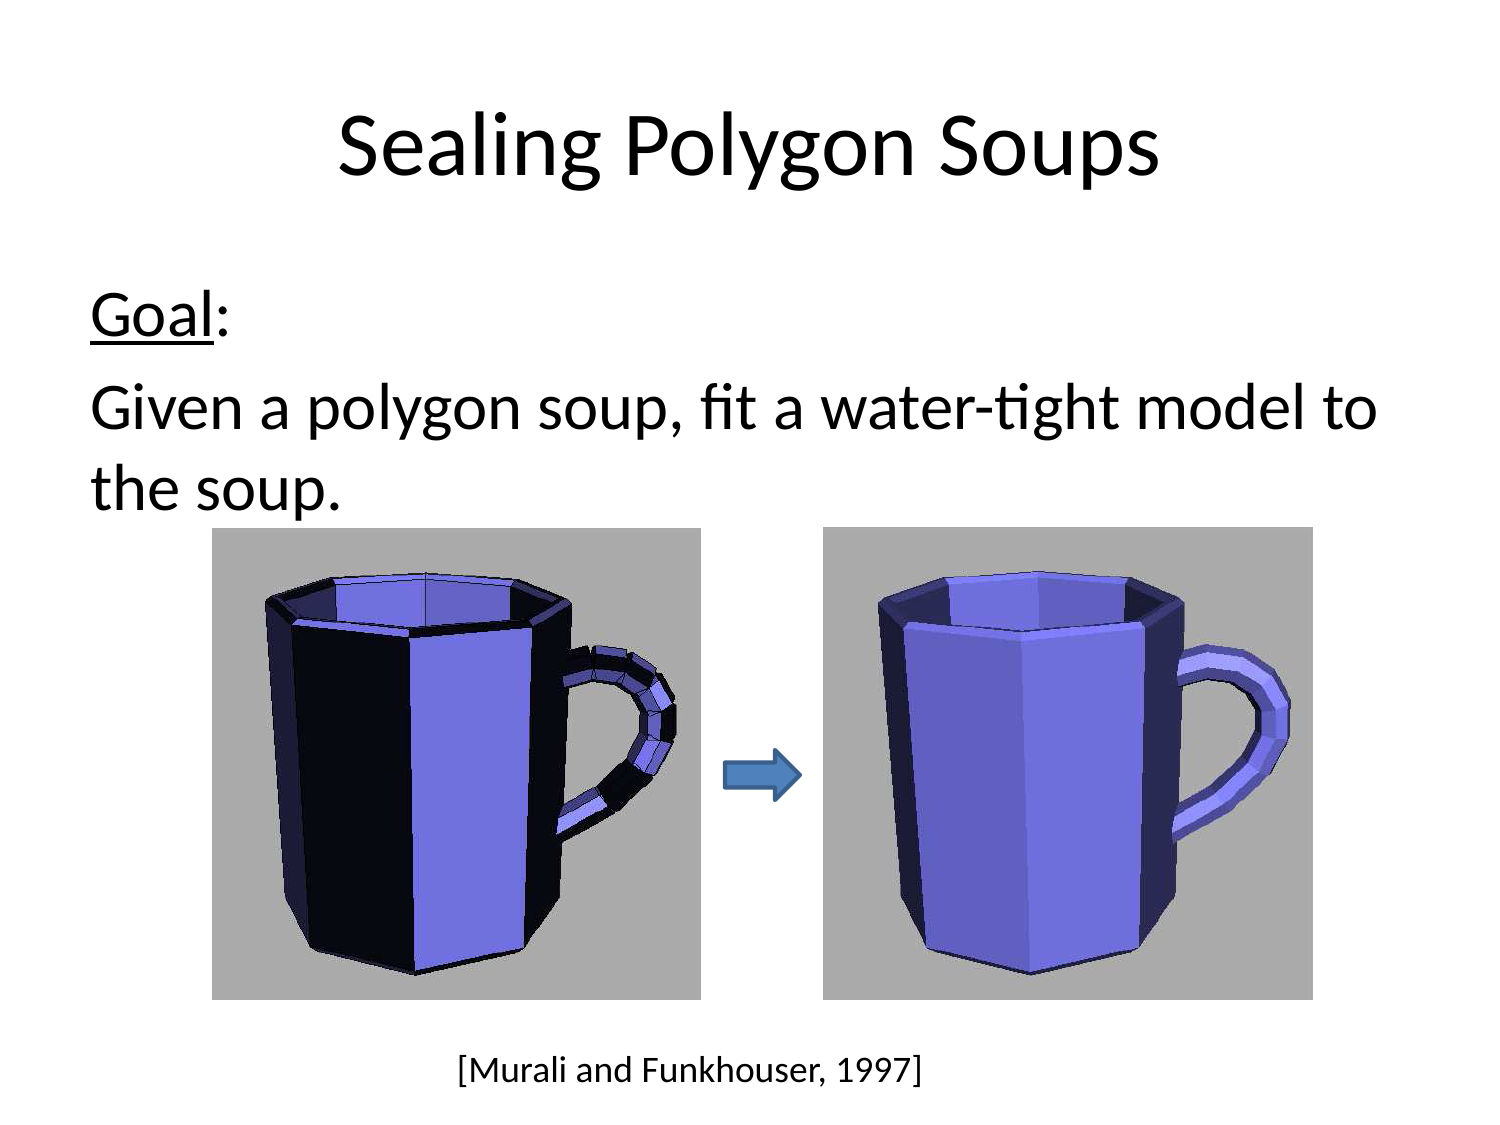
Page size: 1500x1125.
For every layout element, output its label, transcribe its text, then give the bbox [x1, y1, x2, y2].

picture [823, 527, 1313, 1001]
text_box [722, 748, 803, 802]
list Goal: Given a polygon soup, fit a water-tight model to the soup. [75, 262, 1425, 1005]
picture [212, 527, 701, 1001]
text_box [Murali and Funkhouser, 1997] [442, 1037, 939, 1098]
title Sealing Polygon Soups [75, 45, 1425, 233]
